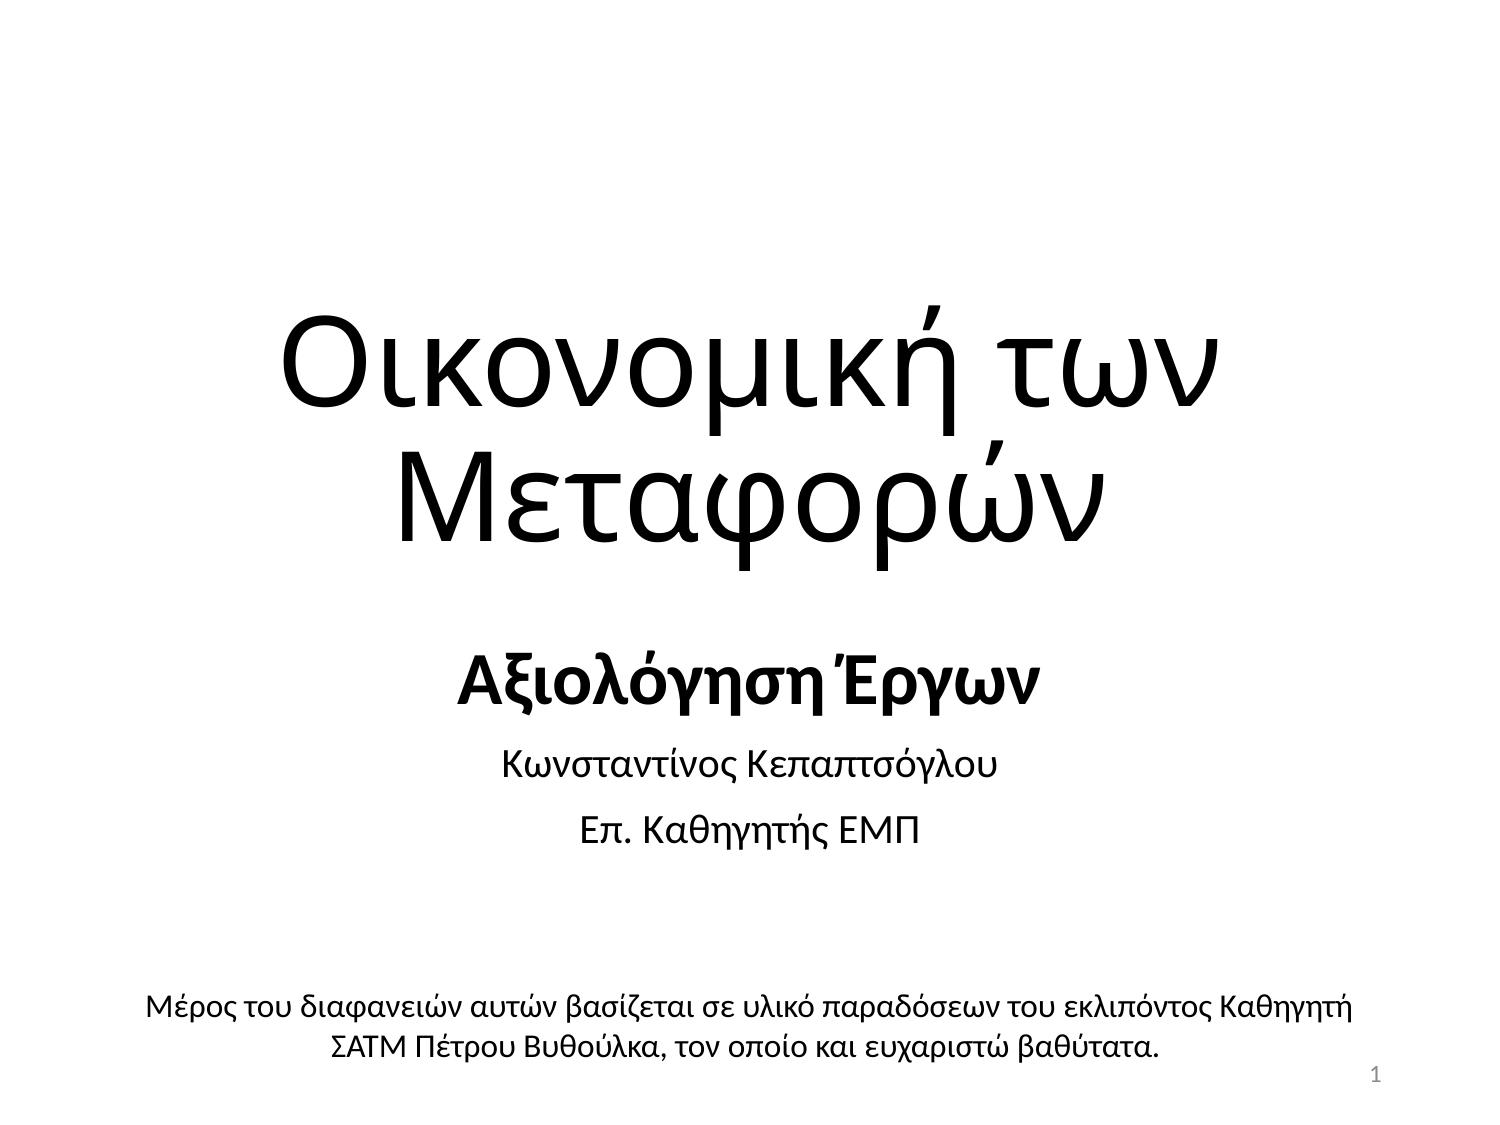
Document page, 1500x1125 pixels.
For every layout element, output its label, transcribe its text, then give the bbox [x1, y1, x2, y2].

slide_number 1 [1059, 1042, 1397, 1103]
subtitle Αξιολόγηση Έργων Κωνσταντίνος Κεπαπτσόγλου Επ. Καθηγητής ΕΜΠ [187, 632, 1313, 976]
text_box Μέρος του διαφανειών αυτών βασίζεται σε υλικό παραδόσεων του εκλιπόντος Καθηγητή ΣΑΤΜ Πέτρου Βυθούλκα, τον οποίο και ευχαριστώ βαθύτατα. [107, 976, 1393, 1071]
title Οικονομική των Μεταφορών [112, 184, 1388, 576]
